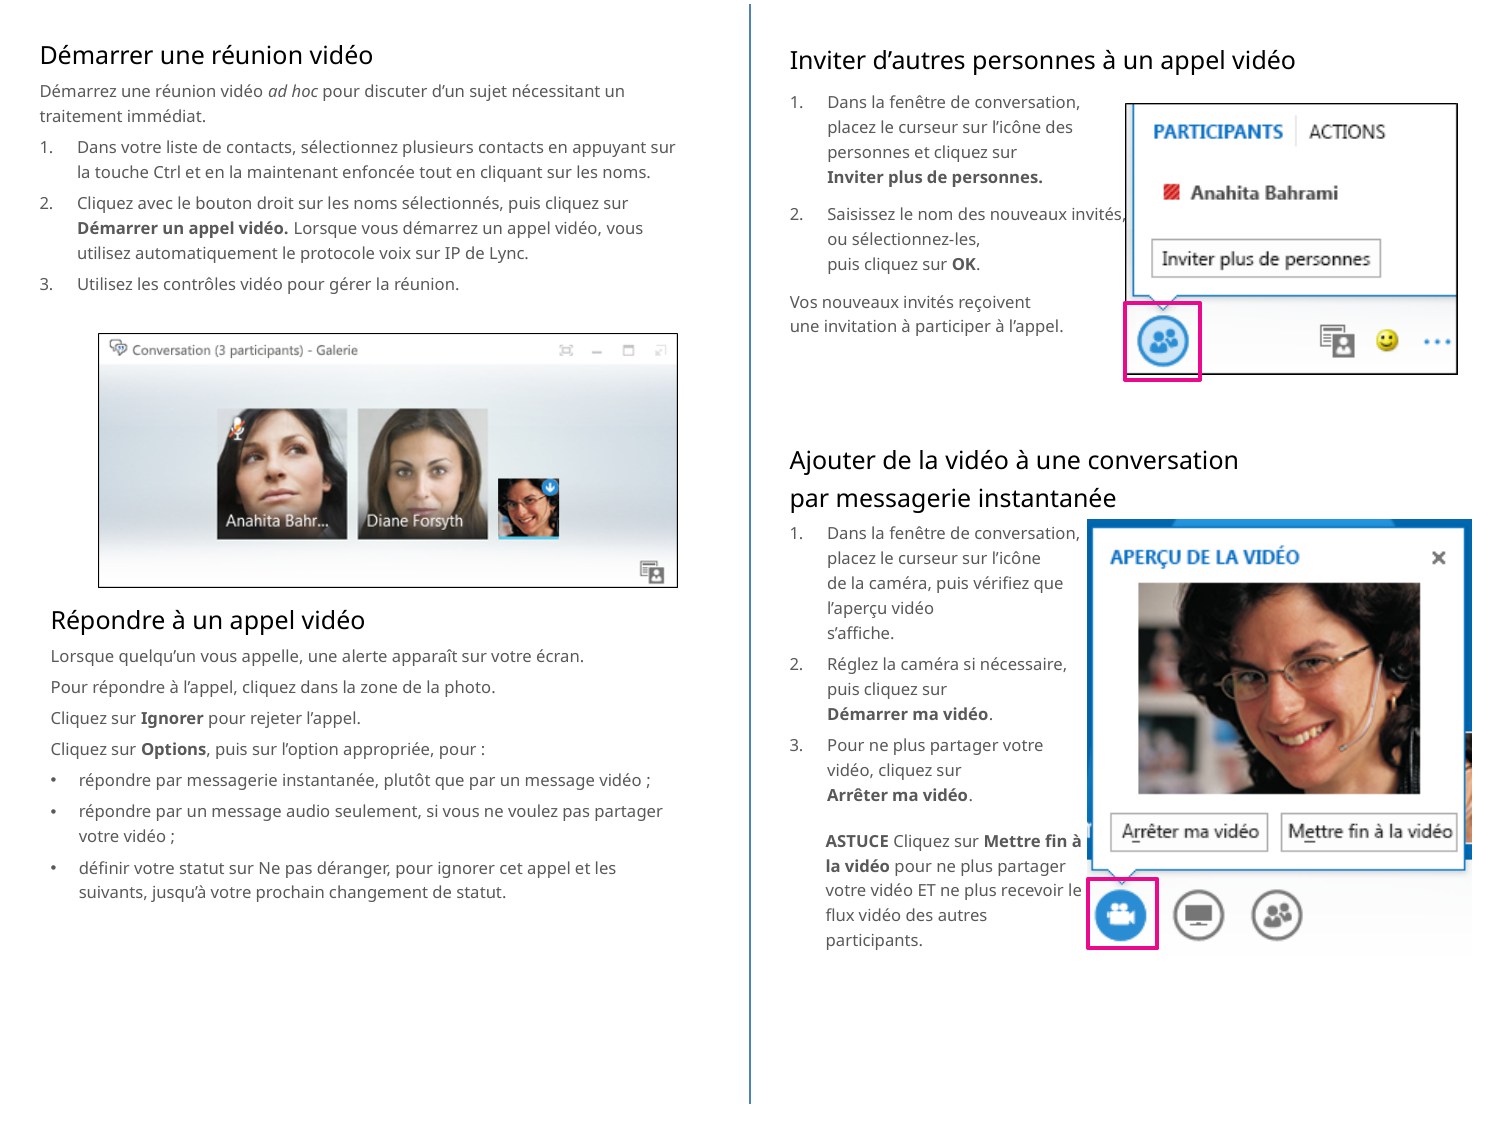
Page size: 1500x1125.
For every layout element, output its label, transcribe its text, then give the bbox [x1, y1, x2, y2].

picture [98, 333, 679, 588]
picture [1124, 102, 1458, 376]
text_box Ajouter de la vidéo à une conversation par messagerie instantanée Dans la fenêtre de conversation, placez le curseur sur l’icône de la caméra, puis vérifiez que l’aperçu vidéo s’affiche. Réglez la caméra si nécessaire, puis cliquez sur Démarrer ma vidéo. Pour ne plus partager votre vidéo, cliquez sur Arrêter ma vidéo. [774, 429, 1300, 813]
picture [1087, 519, 1473, 958]
text_box ASTUCE Cliquez sur Mettre fin à la vidéo pour ne plus partager votre vidéo ET ne plus recevoir le flux vidéo des autres participants. [810, 818, 1083, 958]
text_box Démarrer une réunion vidéo Démarrez une réunion vidéo ad hoc pour discuter d’un sujet nécessitant un traitement immédiat. Dans votre liste de contacts, sélectionnez plusieurs contacts en appuyant sur la touche Ctrl et en la maintenant enfoncée tout en cliquant sur les noms. Cliquez avec le bouton droit sur les noms sélectionnés, puis cliquez sur Démarrer un appel vidéo. Lorsque vous démarrez un appel vidéo, vous utilisez automatiquement le protocole voix sur IP de Lync. Utilisez les contrôles vidéo pour gérer la réunion. [24, 24, 694, 302]
text_box Répondre à un appel vidéo Lorsque quelqu’un vous appelle, une alerte apparaît sur votre écran. Pour répondre à l’appel, cliquez dans la zone de la photo. Cliquez sur Ignorer pour rejeter l’appel. Cliquez sur Options, puis sur l’option appropriée, pour : répondre par messagerie instantanée, plutôt que par un message vidéo ; répondre par un message audio seulement, si vous ne voulez pas partager votre vidéo ; définir votre statut sur Ne pas déranger, pour ignorer cet appel et les suivants, jusqu’à votre prochain changement de statut. [35, 596, 694, 910]
text_box Inviter d’autres personnes à un appel vidéo Dans la fenêtre de conversation, placez le curseur sur l’icône des personnes et cliquez sur Inviter plus de personnes. Saisissez le nom des nouveaux invités, ou sélectionnez-les, puis cliquez sur OK. Vos nouveaux invités reçoivent une invitation à participer à l’appel. [774, 29, 1475, 344]
